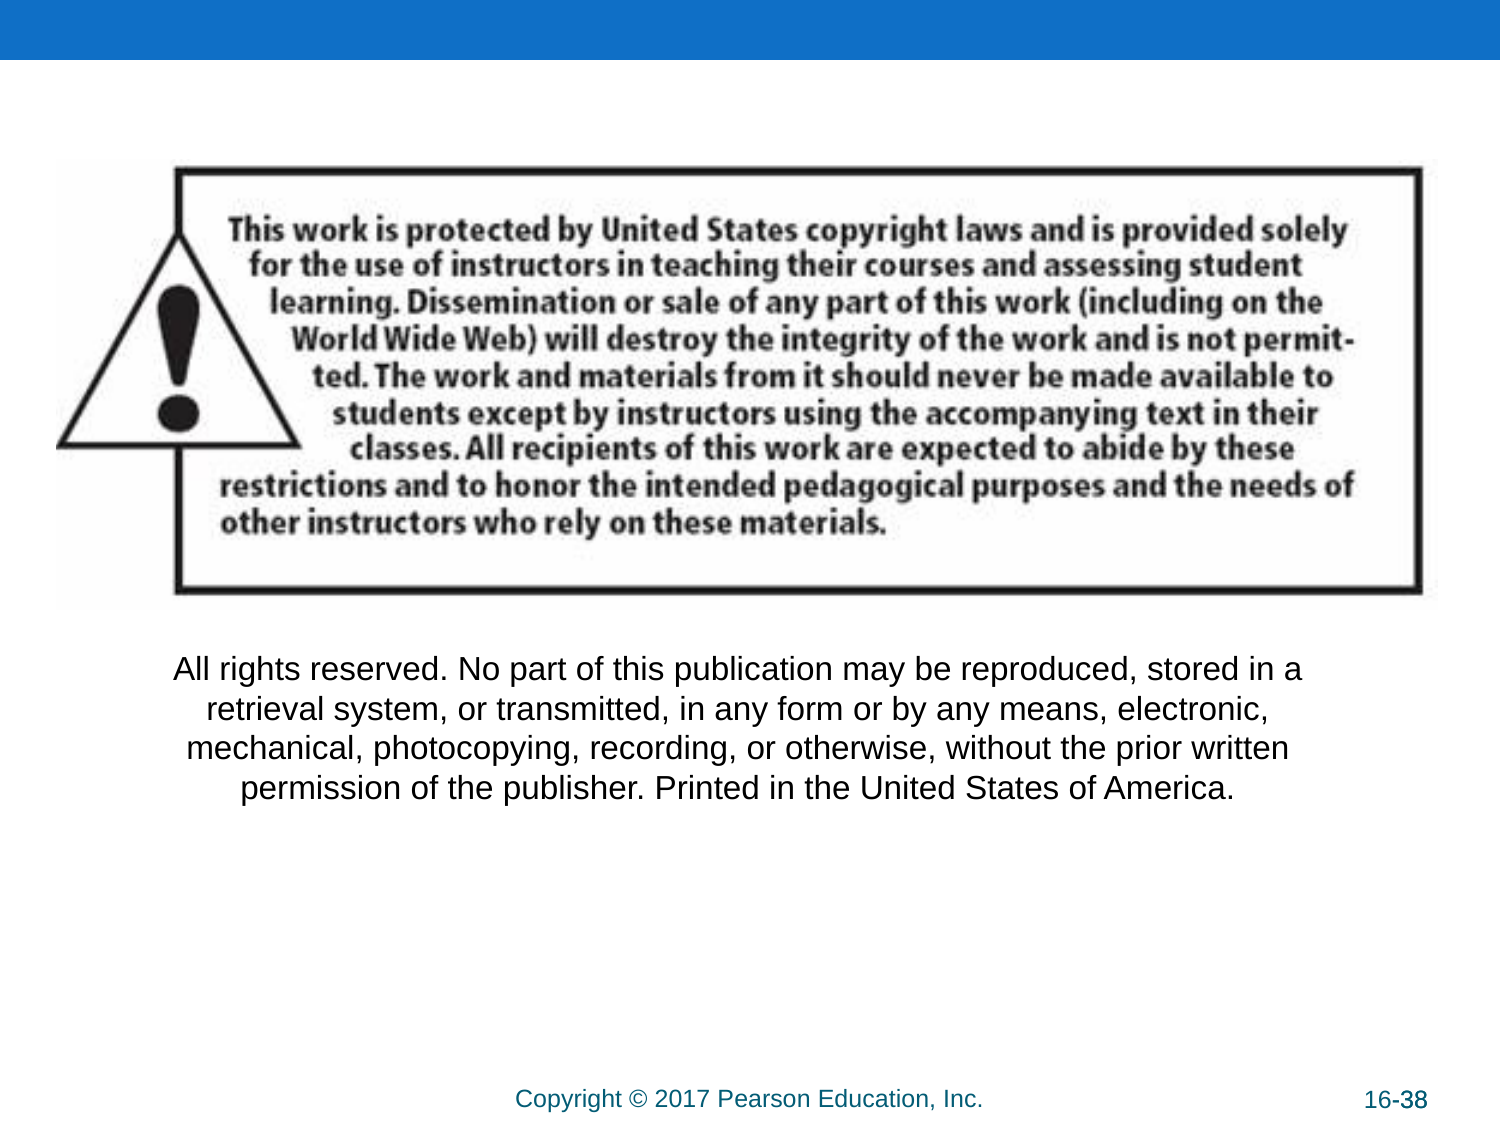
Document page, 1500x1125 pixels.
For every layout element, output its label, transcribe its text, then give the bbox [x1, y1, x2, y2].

picture [641, 1100, 647, 1107]
picture [55, 159, 1439, 611]
text_box All rights reserved. No part of this publication may be reproduced, stored in a retrieval system, or transmitted, in any form or by any means, electronic, mechanical, photocopying, recording, or otherwise, without the prior written permission of the publisher. Printed in the United States of America. [116, 639, 1362, 814]
